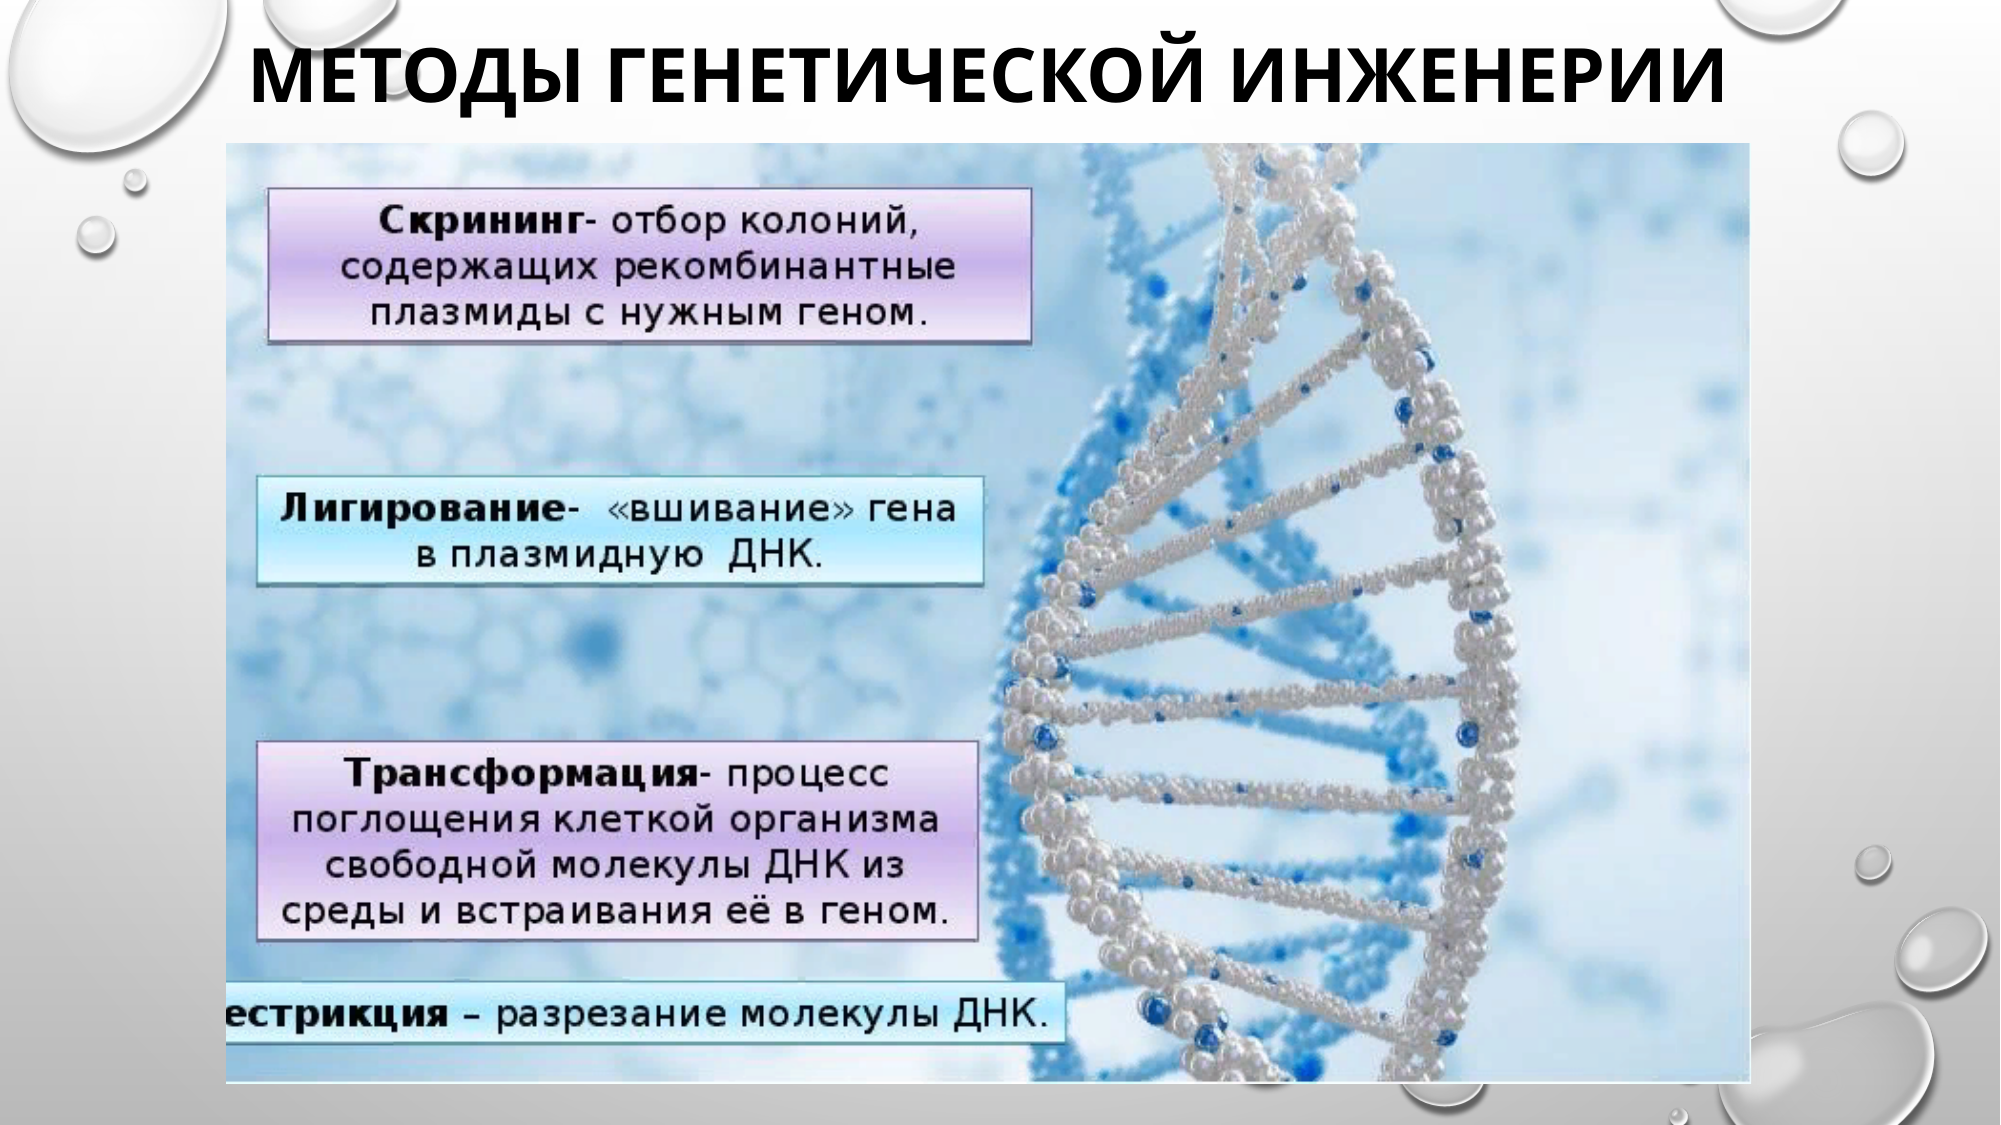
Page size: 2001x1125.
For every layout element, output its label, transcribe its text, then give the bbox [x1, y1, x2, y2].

picture [0, 0, 2000, 1125]
title Методы генетической инженерии [138, 42, 1839, 114]
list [225, 143, 1752, 1084]
